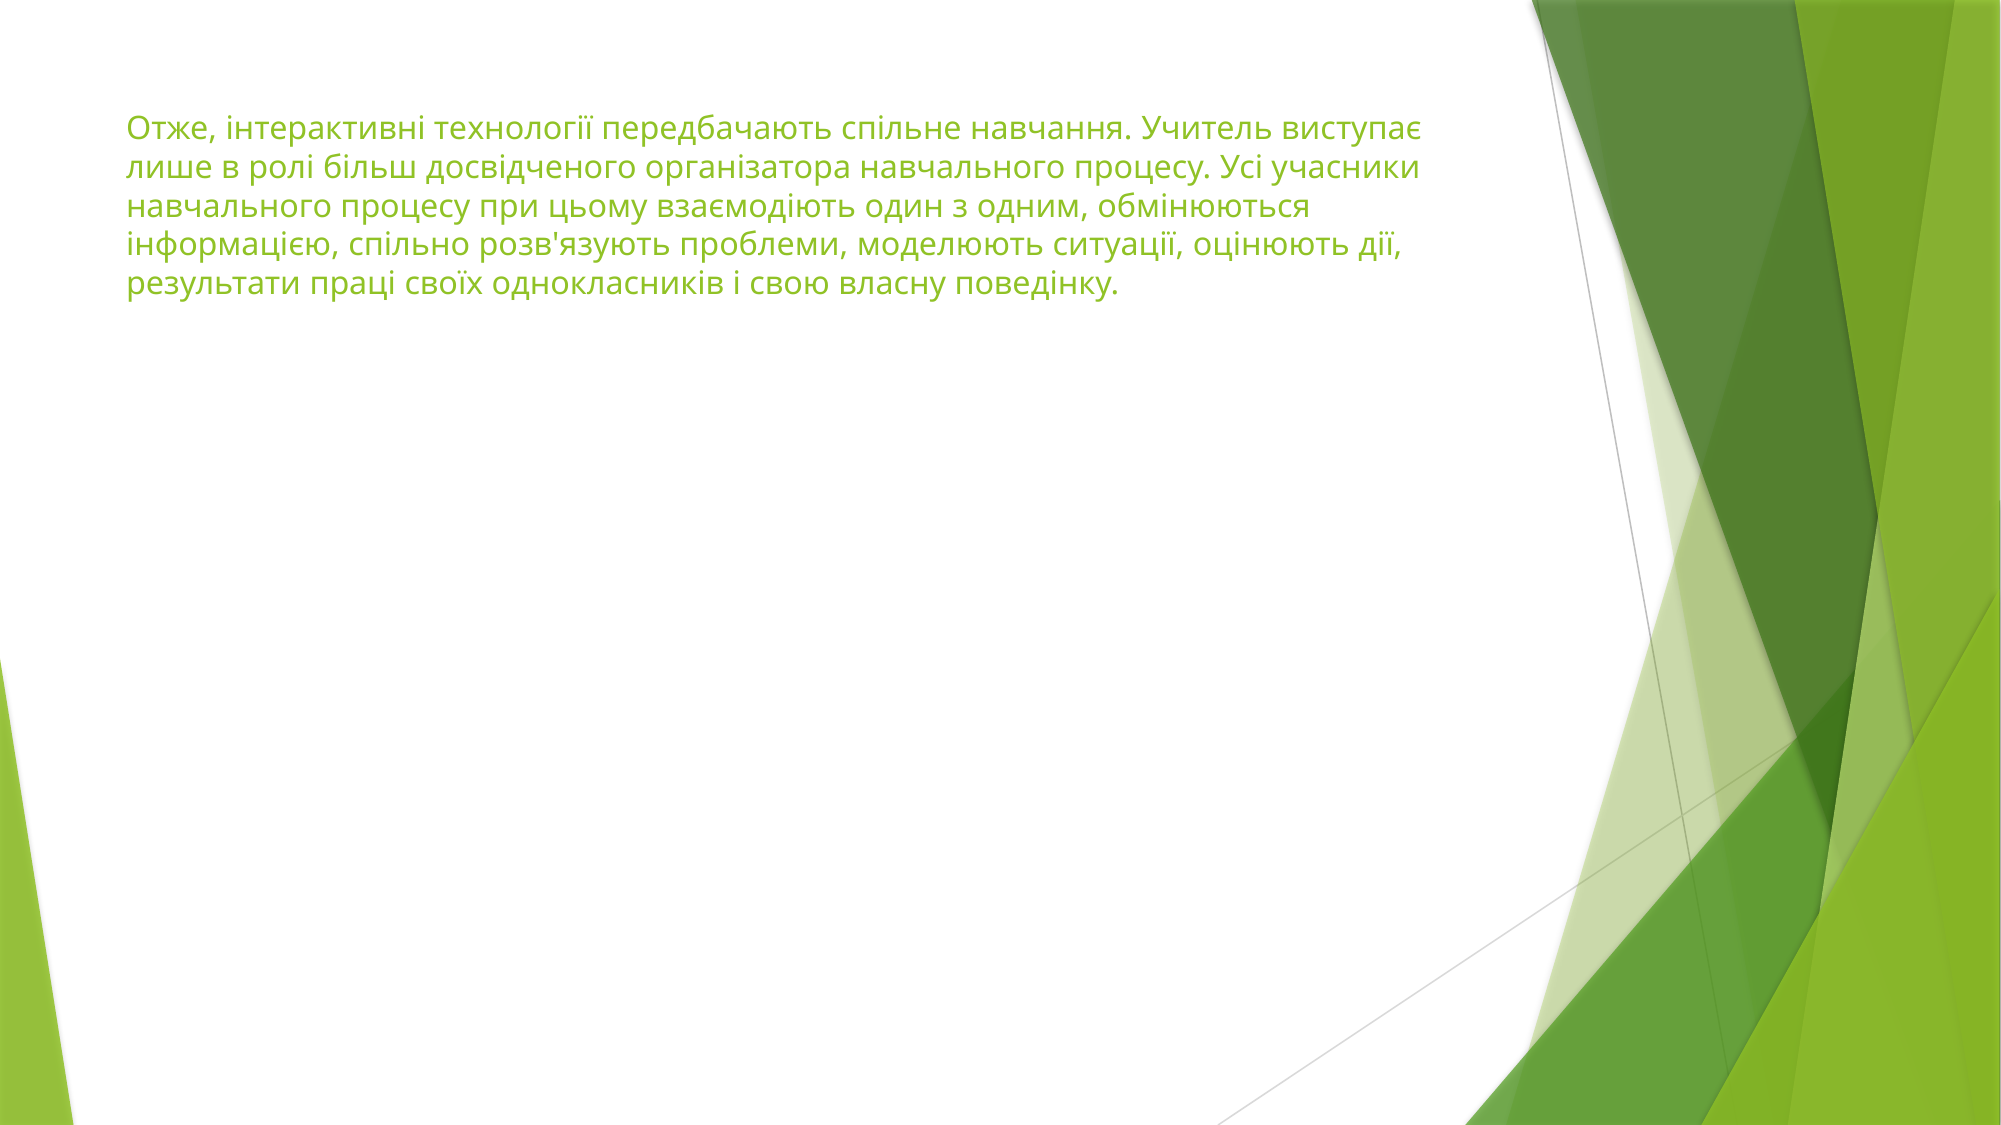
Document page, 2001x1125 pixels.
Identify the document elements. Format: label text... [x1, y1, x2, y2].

title Отже, інтерактивні технології передбачають спільне навчання. Учитель виступає лише в ролі більш досвідченого організатора навчального процесу. Усі учасники навчального процесу при цьому взаємодіють один з одним, обмінюються інформацією, спільно розв'язують проблеми, моделюють ситуації, оцінюють дії, результати праці своїх однокласників і свою власну поведінку. [111, 99, 1522, 317]
